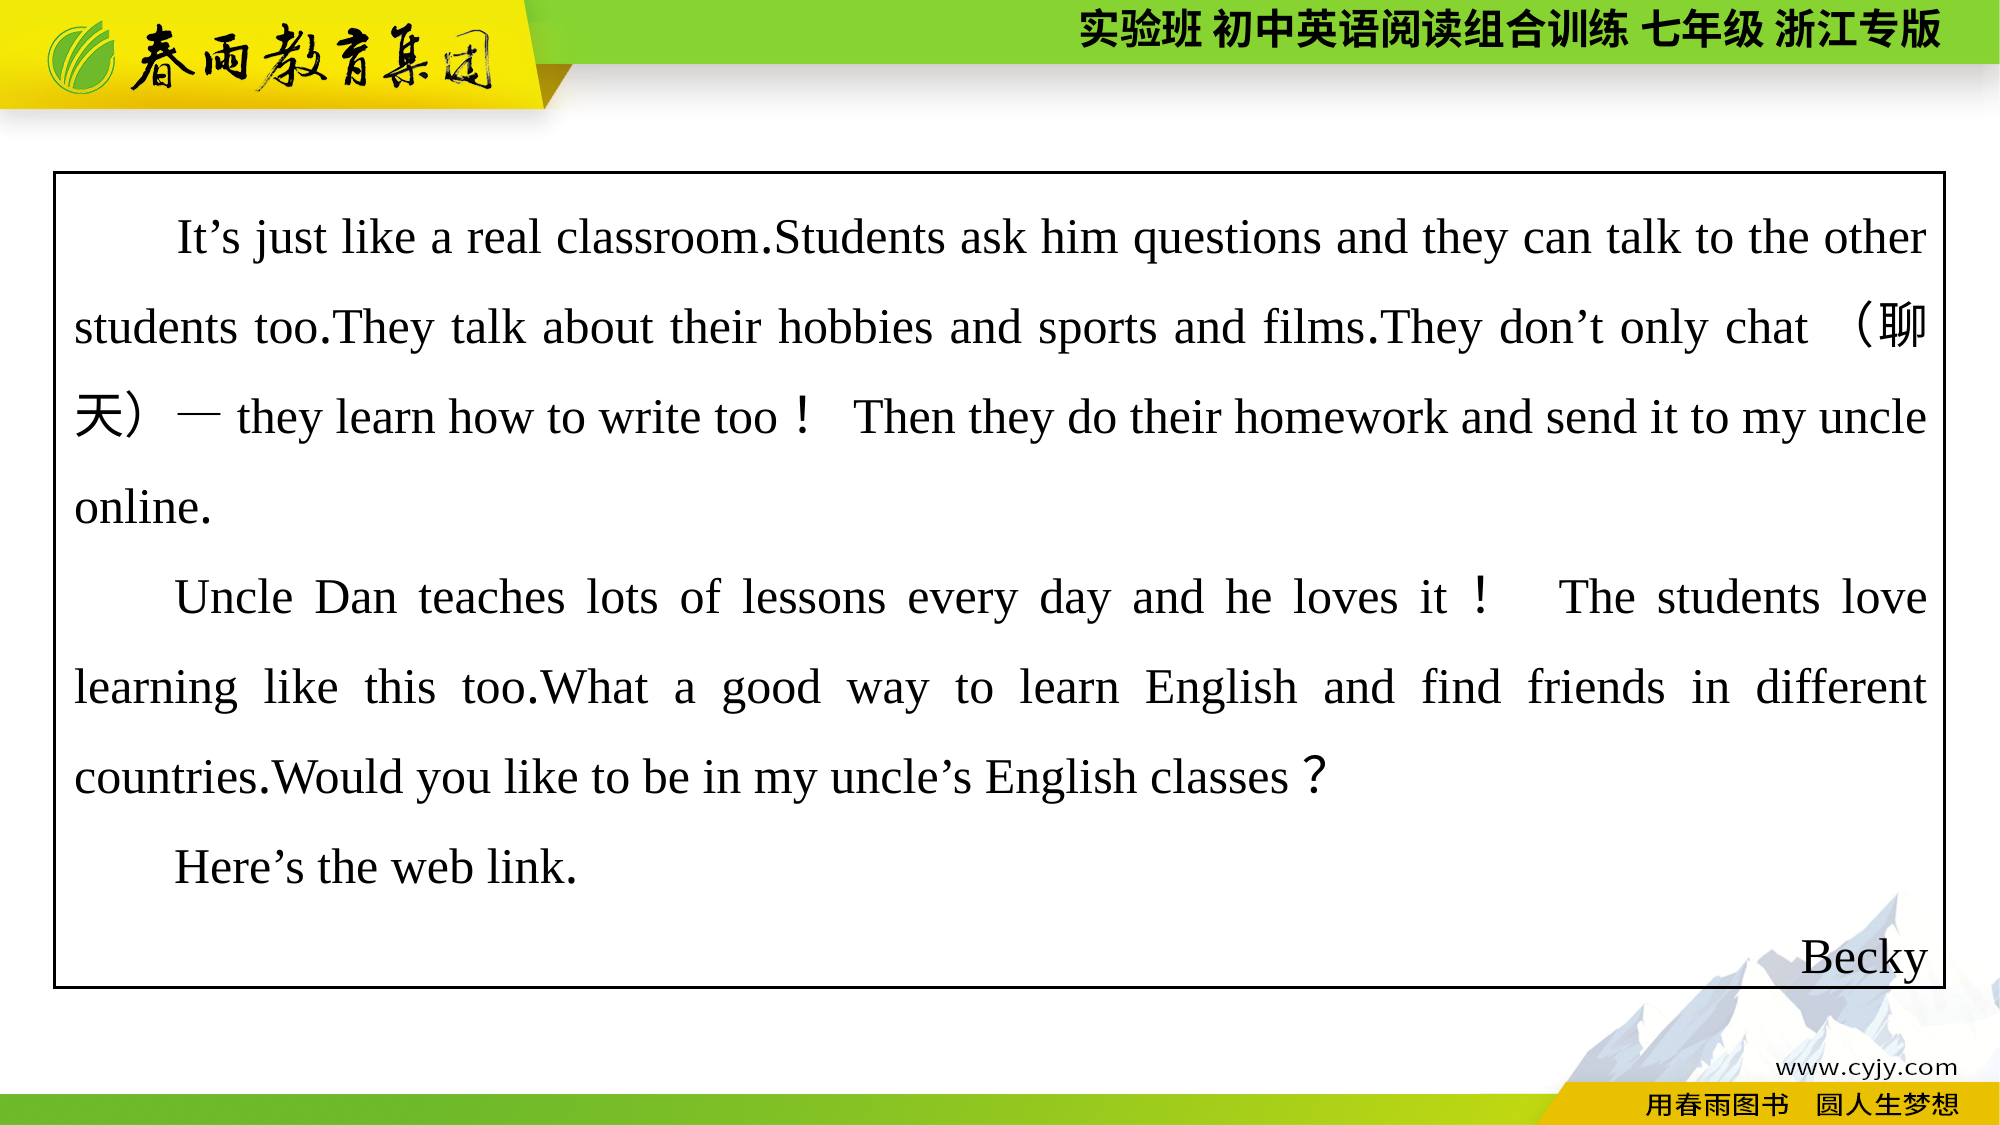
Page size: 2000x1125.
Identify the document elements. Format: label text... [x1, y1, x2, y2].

list It’s just like a real classroom.Students ask him questions and they can talk to the other students too.They talk about their hobbies and sports and films.They don’t only chat（聊天）—they learn how to write too！Then they do their homework and send it to my uncle online. Uncle Dan teaches lots of lessons every day and he loves it！ The students love learning like this too.What a good way to learn English and find friends in different countries.Would you like to be in my uncle’s English classes？ Here’s the web link. Becky [59, 165, 1944, 172]
text_box [54, 172, 1945, 988]
picture [0, 0, 2000, 1125]
